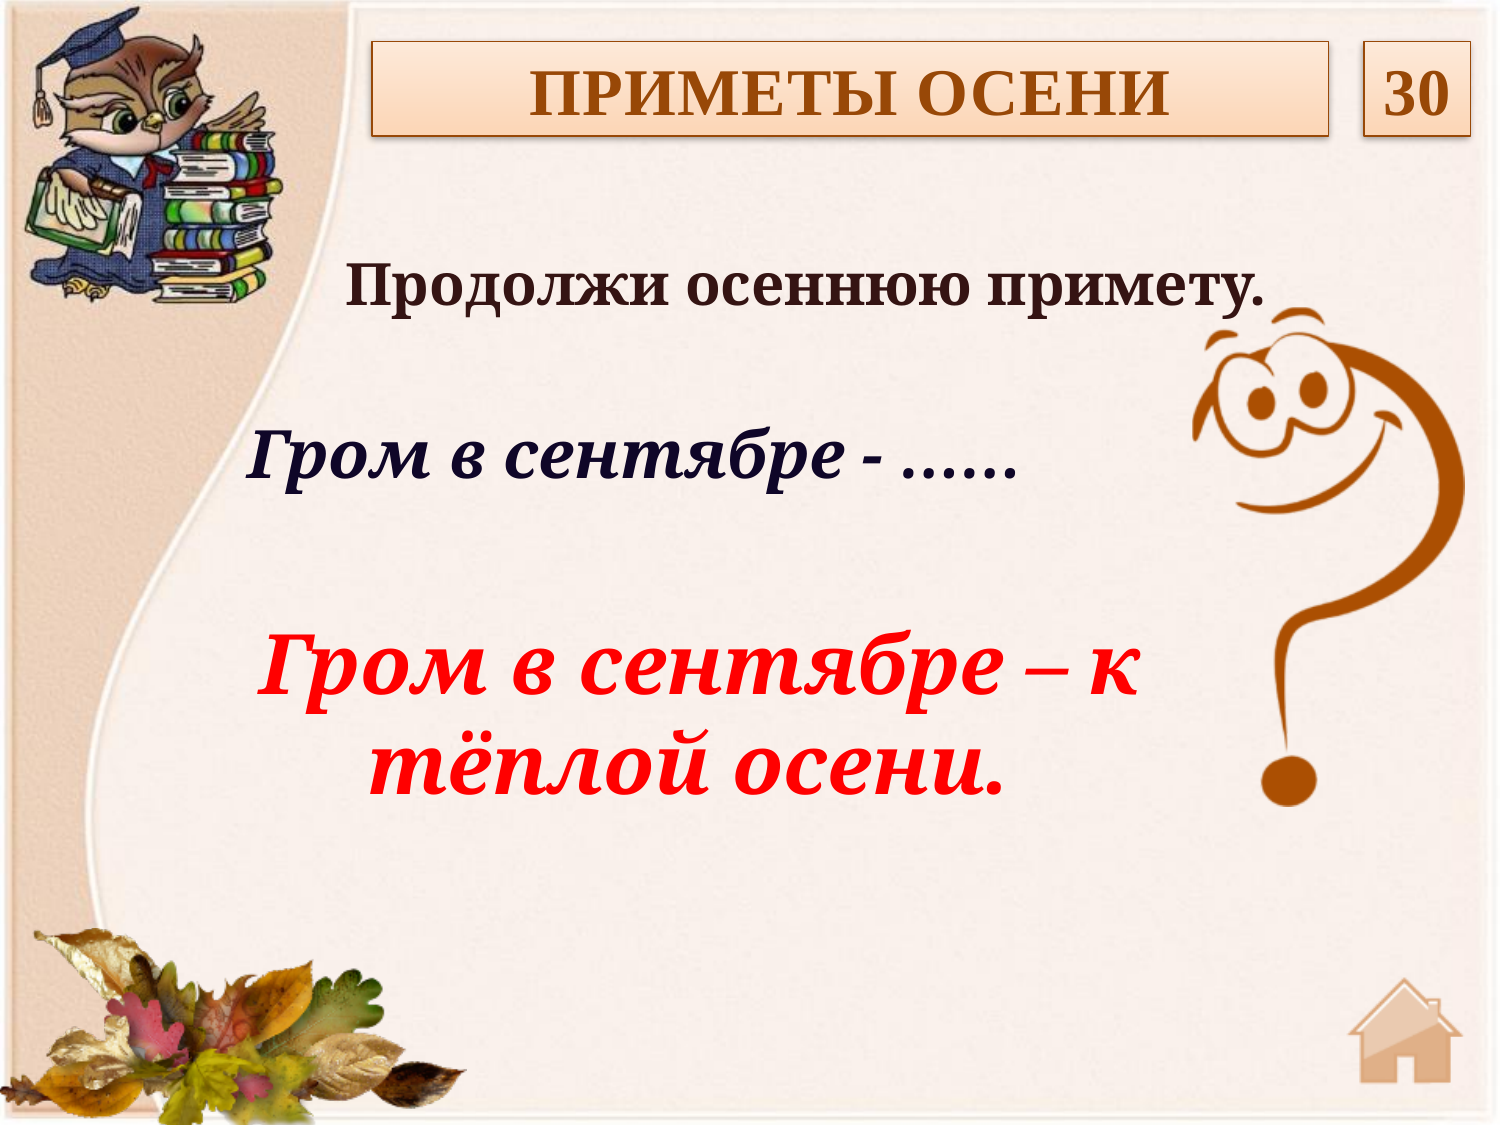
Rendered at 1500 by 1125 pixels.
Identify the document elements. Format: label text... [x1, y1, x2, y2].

text_box ПРИМЕТЫ ОСЕНИ [371, 41, 1329, 137]
text_box 30 [1363, 41, 1471, 137]
text_box Продолжи осеннюю примету. Гром в сентябре - …… [233, 239, 1379, 593]
picture [0, 0, 1500, 1125]
text_box Гром в сентябре – к тёплой осени. [233, 604, 1167, 819]
